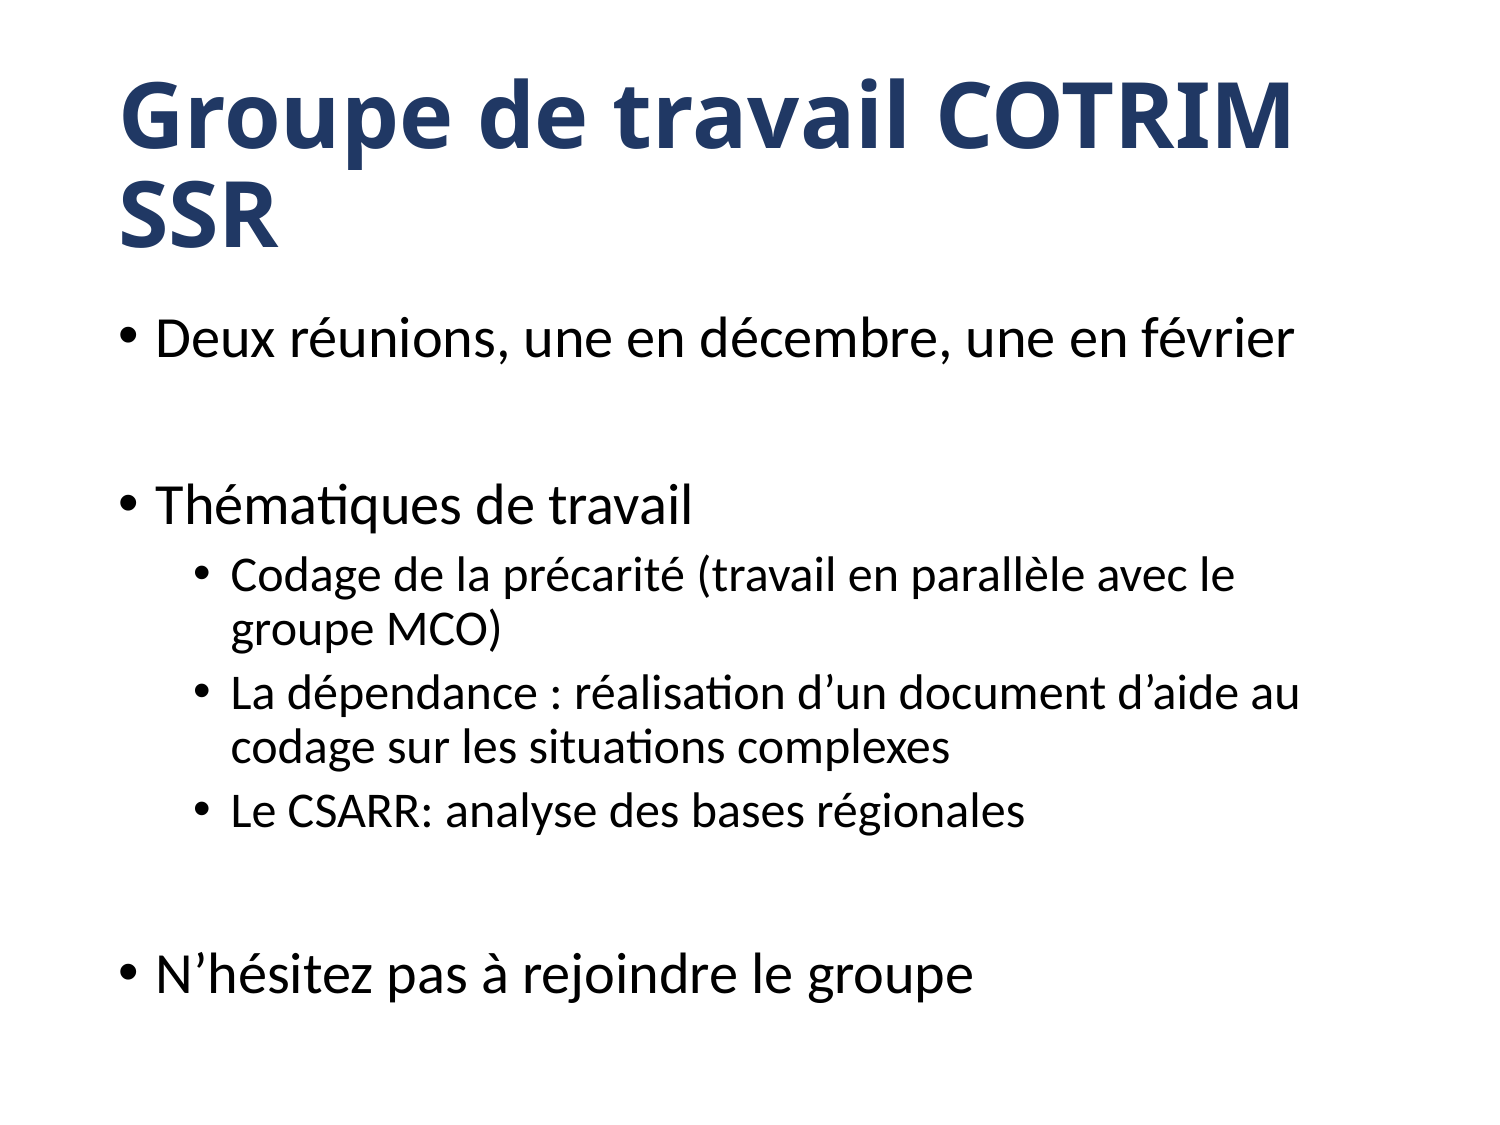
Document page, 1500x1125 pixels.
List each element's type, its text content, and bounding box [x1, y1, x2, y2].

list Deux réunions, une en décembre, une en février Thématiques de travail Codage de la précarité (travail en parallèle avec le groupe MCO) La dépendance : réalisation d’un document d’aide au codage sur les situations complexes Le CSARR: analyse des bases régionales N’hésitez pas à rejoindre le groupe [103, 299, 1397, 1014]
title Groupe de travail COTRIM SSR [103, 59, 1397, 278]
